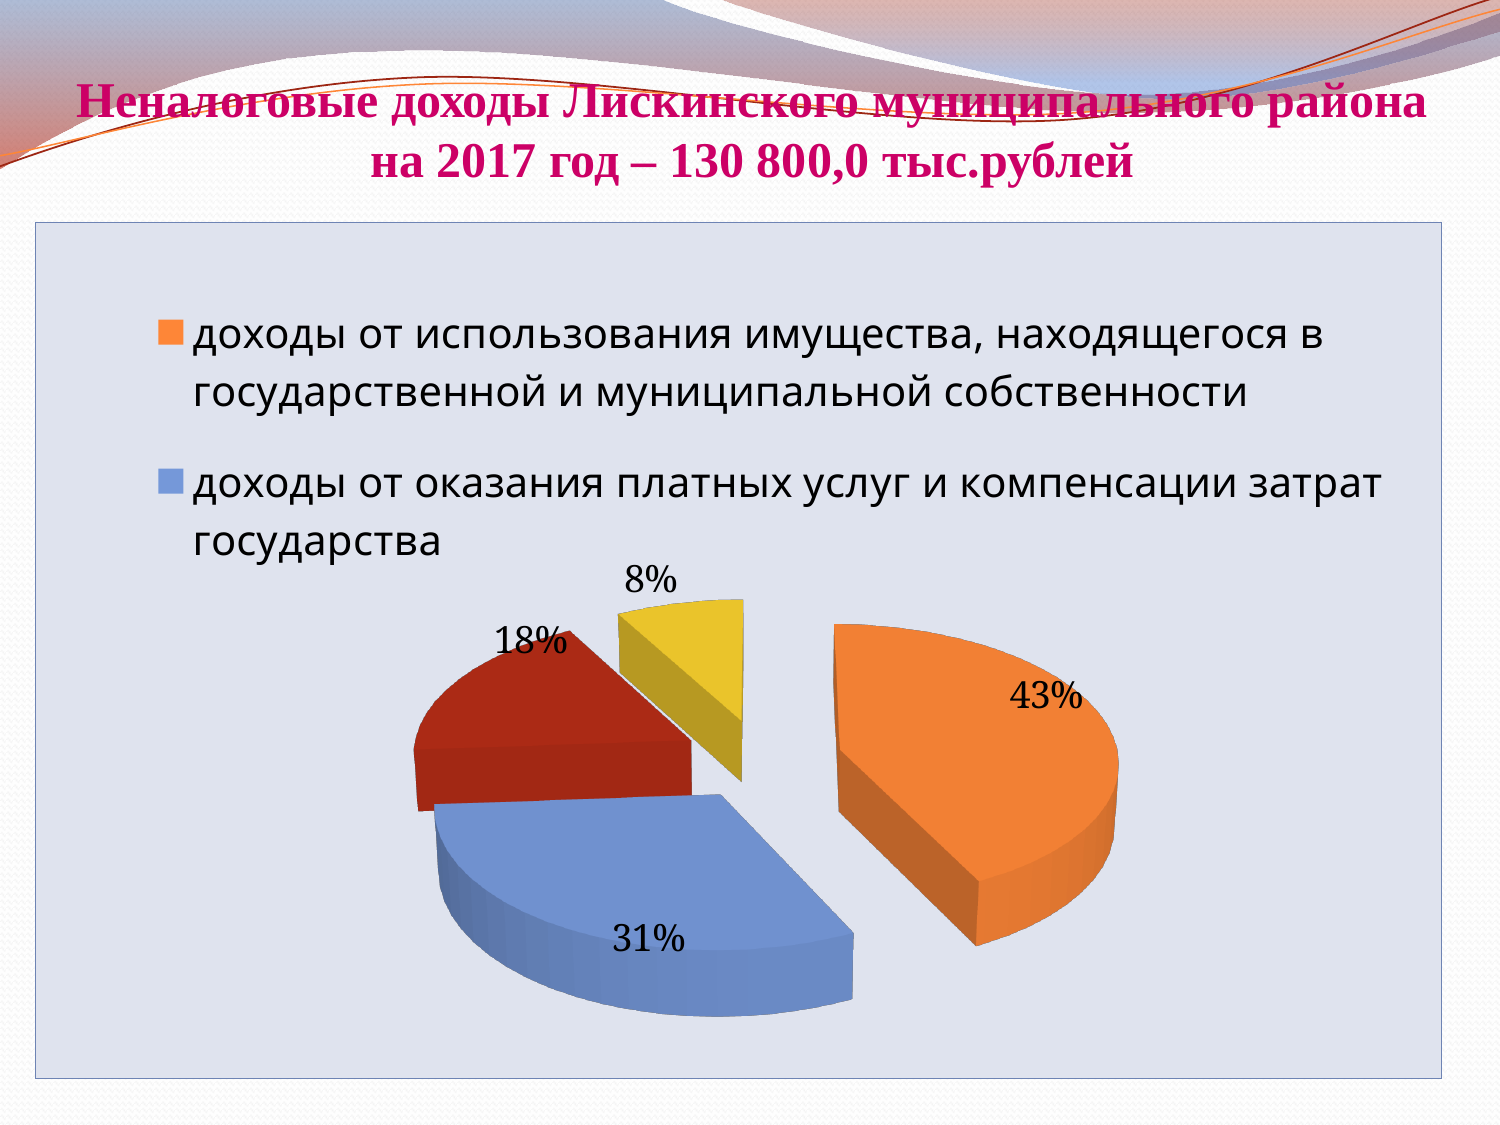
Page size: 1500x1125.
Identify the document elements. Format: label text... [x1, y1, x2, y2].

title Неналоговые доходы Лискинского муниципального района на 2017 год – 130 800,0 тыс.рублей [75, 0, 1430, 188]
chart [34, 222, 1442, 1079]
